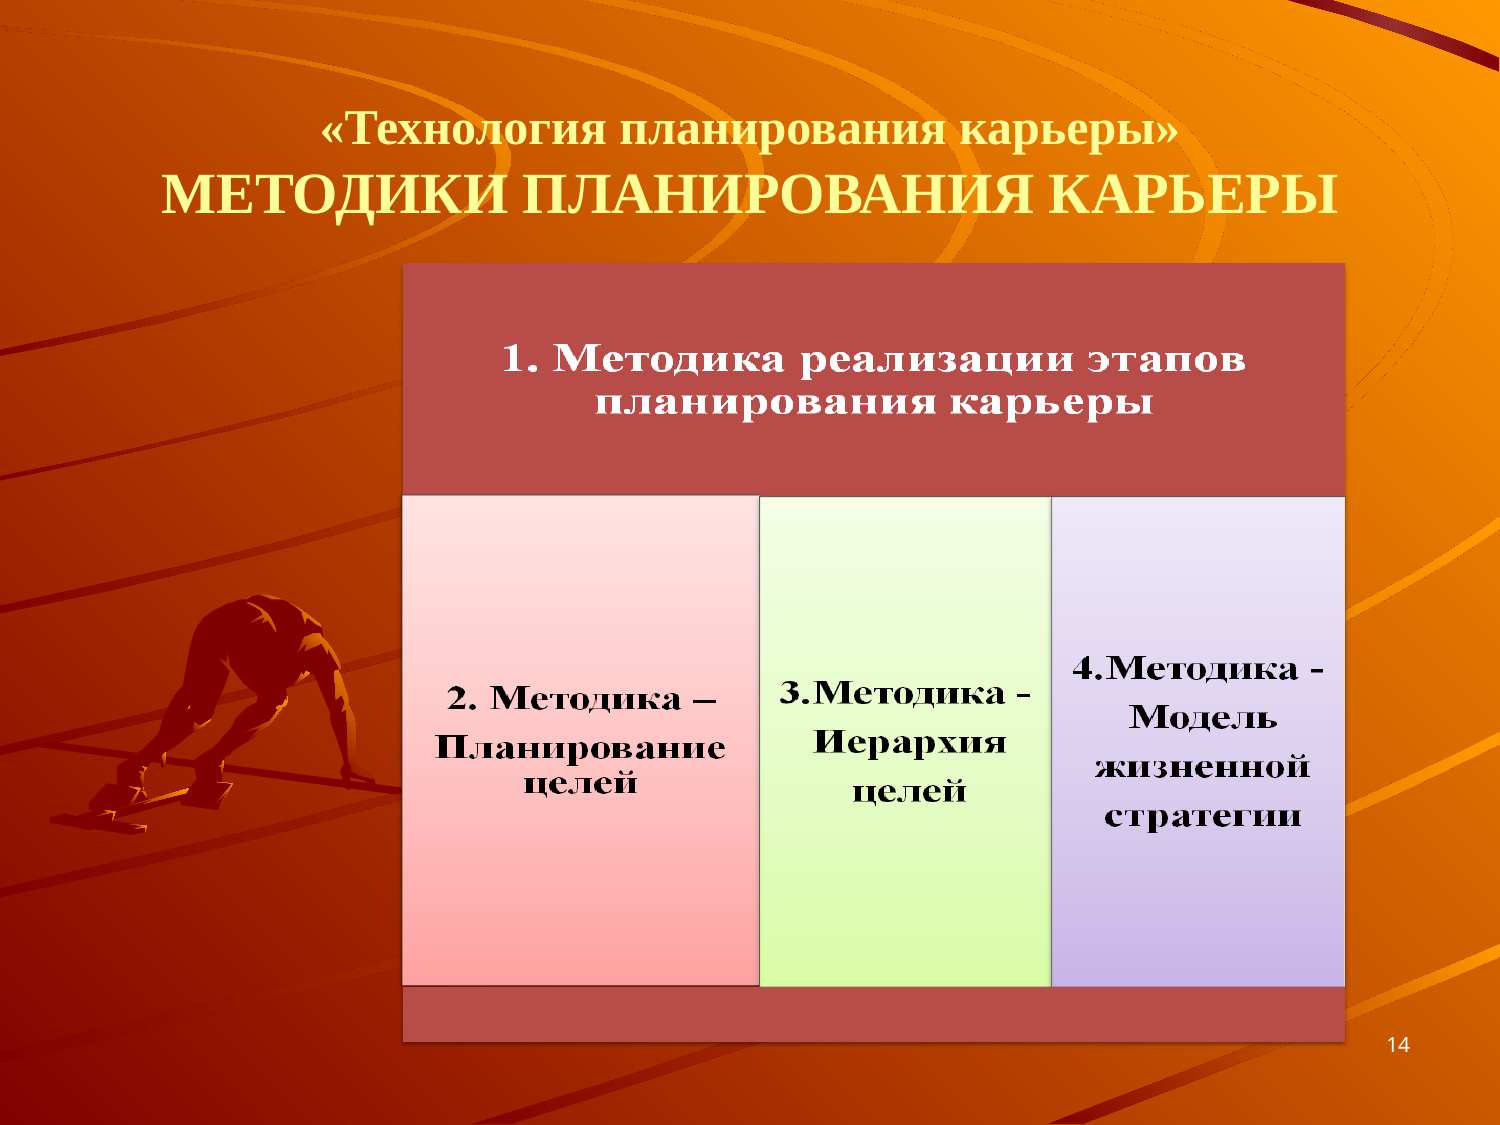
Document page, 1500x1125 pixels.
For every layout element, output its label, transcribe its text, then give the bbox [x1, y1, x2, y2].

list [396, 262, 1353, 1048]
slide_number 14 [1074, 1023, 1426, 1100]
title «Технология планирования карьеры» МЕТОДИКИ ПЛАНИРОВАНИЯ КАРЬЕРЫ [74, 25, 1426, 233]
